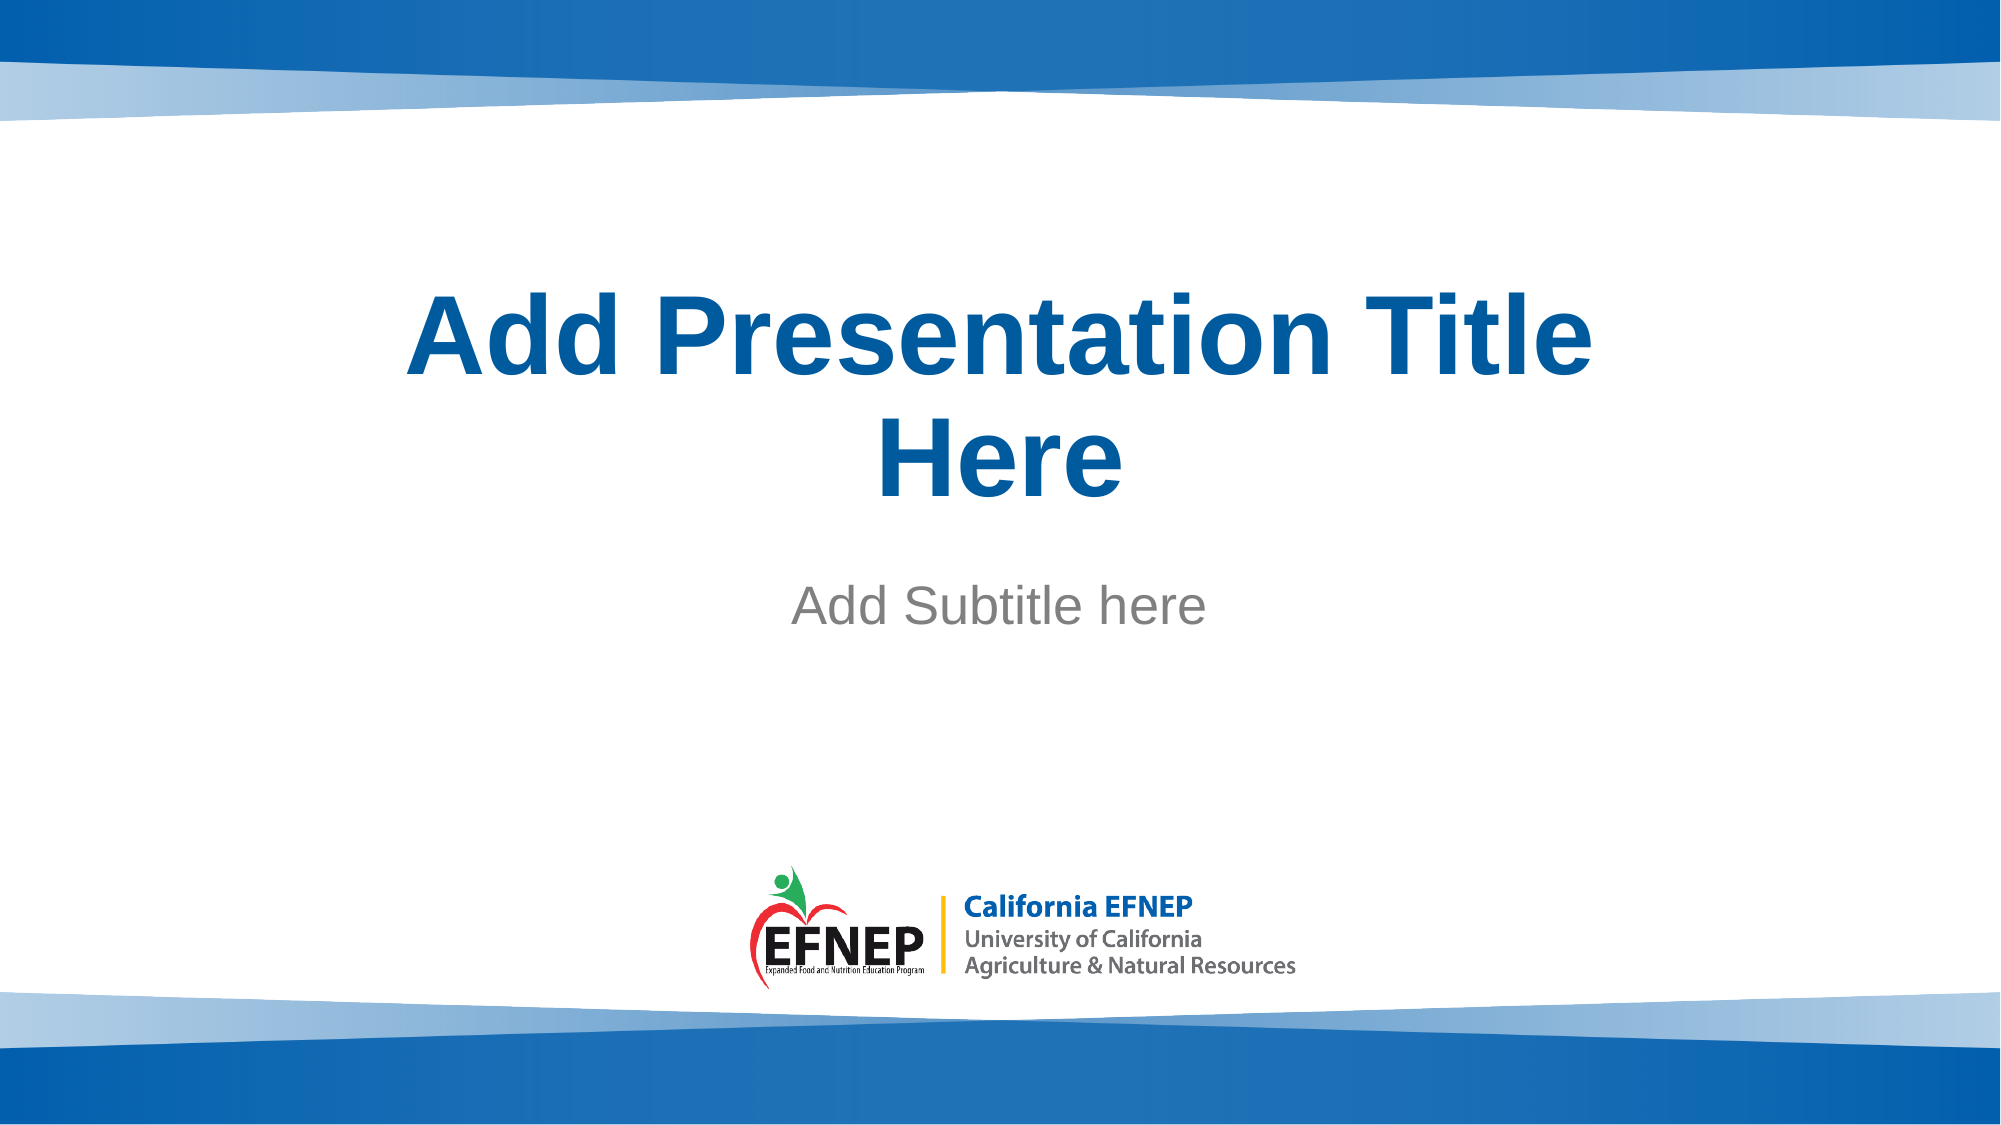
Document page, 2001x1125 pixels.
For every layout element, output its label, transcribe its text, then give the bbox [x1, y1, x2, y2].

subtitle Add Subtitle here [249, 569, 1750, 842]
picture [0, 861, 2001, 1125]
title Add Presentation Title Here [249, 136, 1750, 529]
picture [0, 0, 2001, 143]
